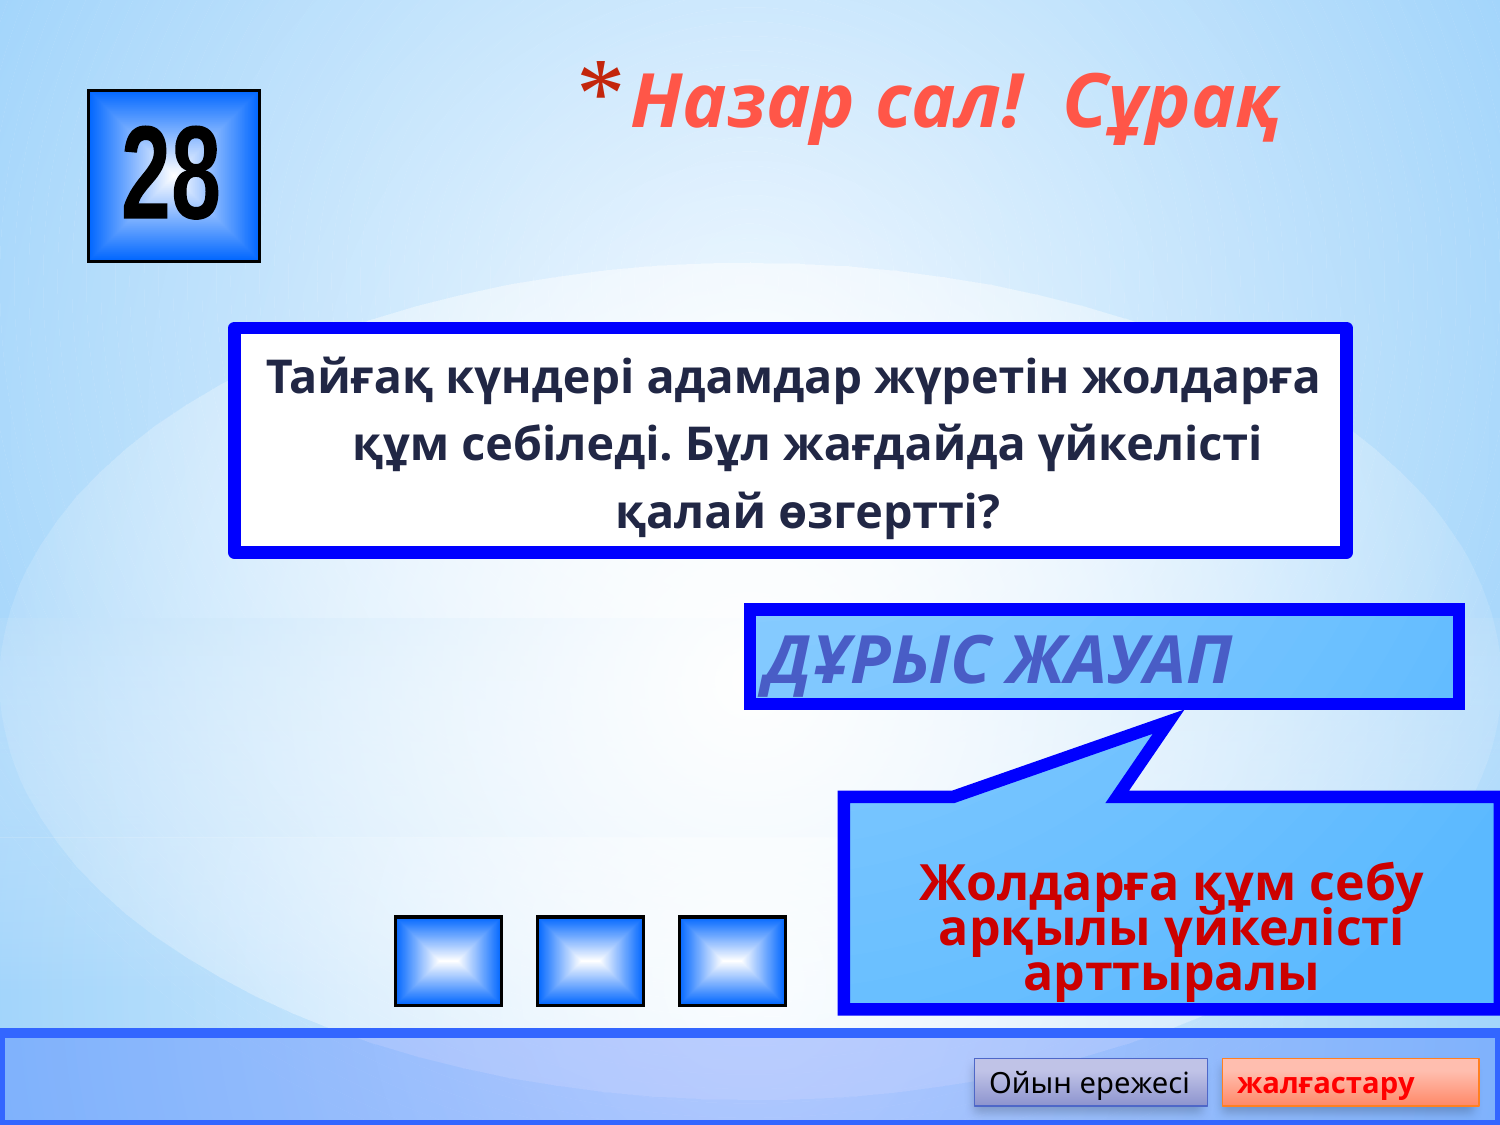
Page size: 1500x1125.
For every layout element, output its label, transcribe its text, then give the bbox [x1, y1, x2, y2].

text_box [679, 916, 786, 1006]
text_box жалғастару [1222, 1058, 1480, 1107]
text_box [537, 916, 644, 1006]
text_box Дұрыс жауап [750, 609, 1459, 704]
text_box [88, 90, 260, 262]
text_box Жолдарға құм себу арқылы үйкелісті арттыралы [843, 721, 1500, 1010]
text_box [0, 1033, 1500, 1125]
title Назар сал! Сұрақ [360, 45, 1317, 185]
text_box Ойын ережесі [974, 1058, 1208, 1107]
list Тайғақ күндері адамдар жүретін жолдарға құм себіледі. Бұл жағдайда үйкелісті қалай өзгертті? [233, 327, 1348, 554]
text_box [395, 916, 502, 1006]
